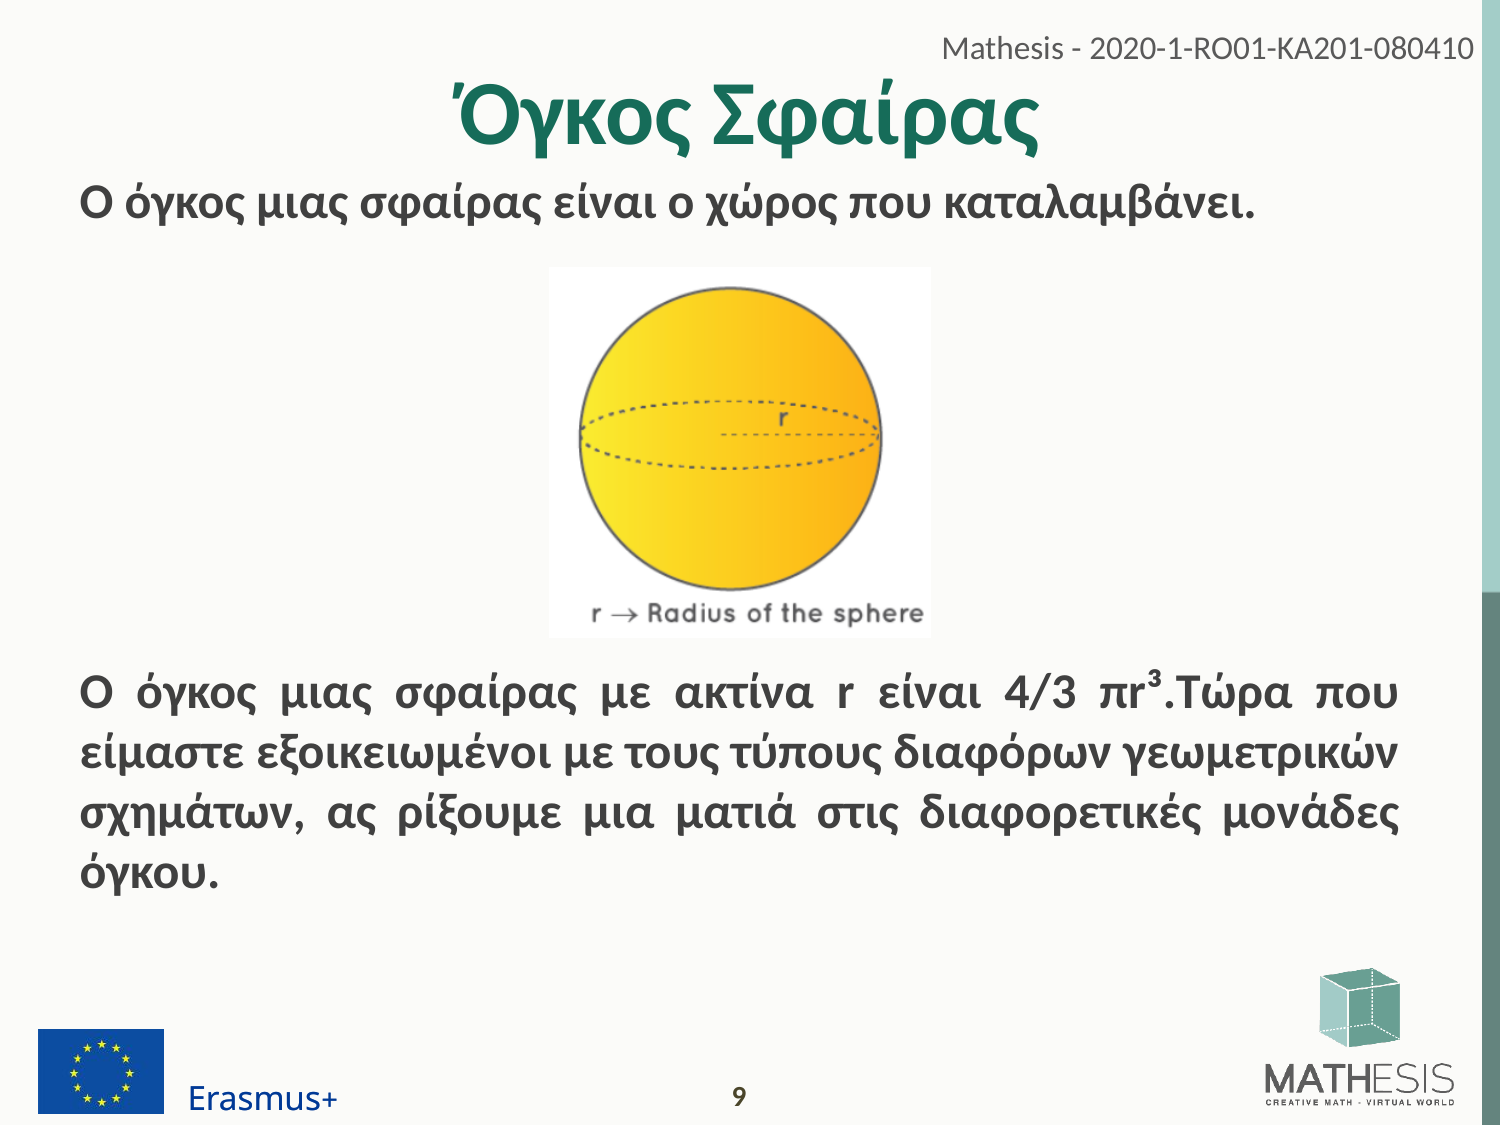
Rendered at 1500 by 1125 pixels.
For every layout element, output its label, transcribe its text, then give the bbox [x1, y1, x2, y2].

picture [38, 1029, 164, 1114]
list Ο όγκος μιας σφαίρας είναι ο χώρος που καταλαμβάνει. Ο όγκος μιας σφαίρας με ακτίνα r είναι 4/3 πr³.Τώρα που είμαστε εξοικειωμένοι με τους τύπους διαφόρων γεωμετρικών σχημάτων, ας ρίξουμε μια ματιά στις διαφορετικές μονάδες όγκου. [64, 161, 1415, 904]
title Όγκος Σφαίρας [75, 45, 1425, 233]
picture [548, 266, 931, 638]
